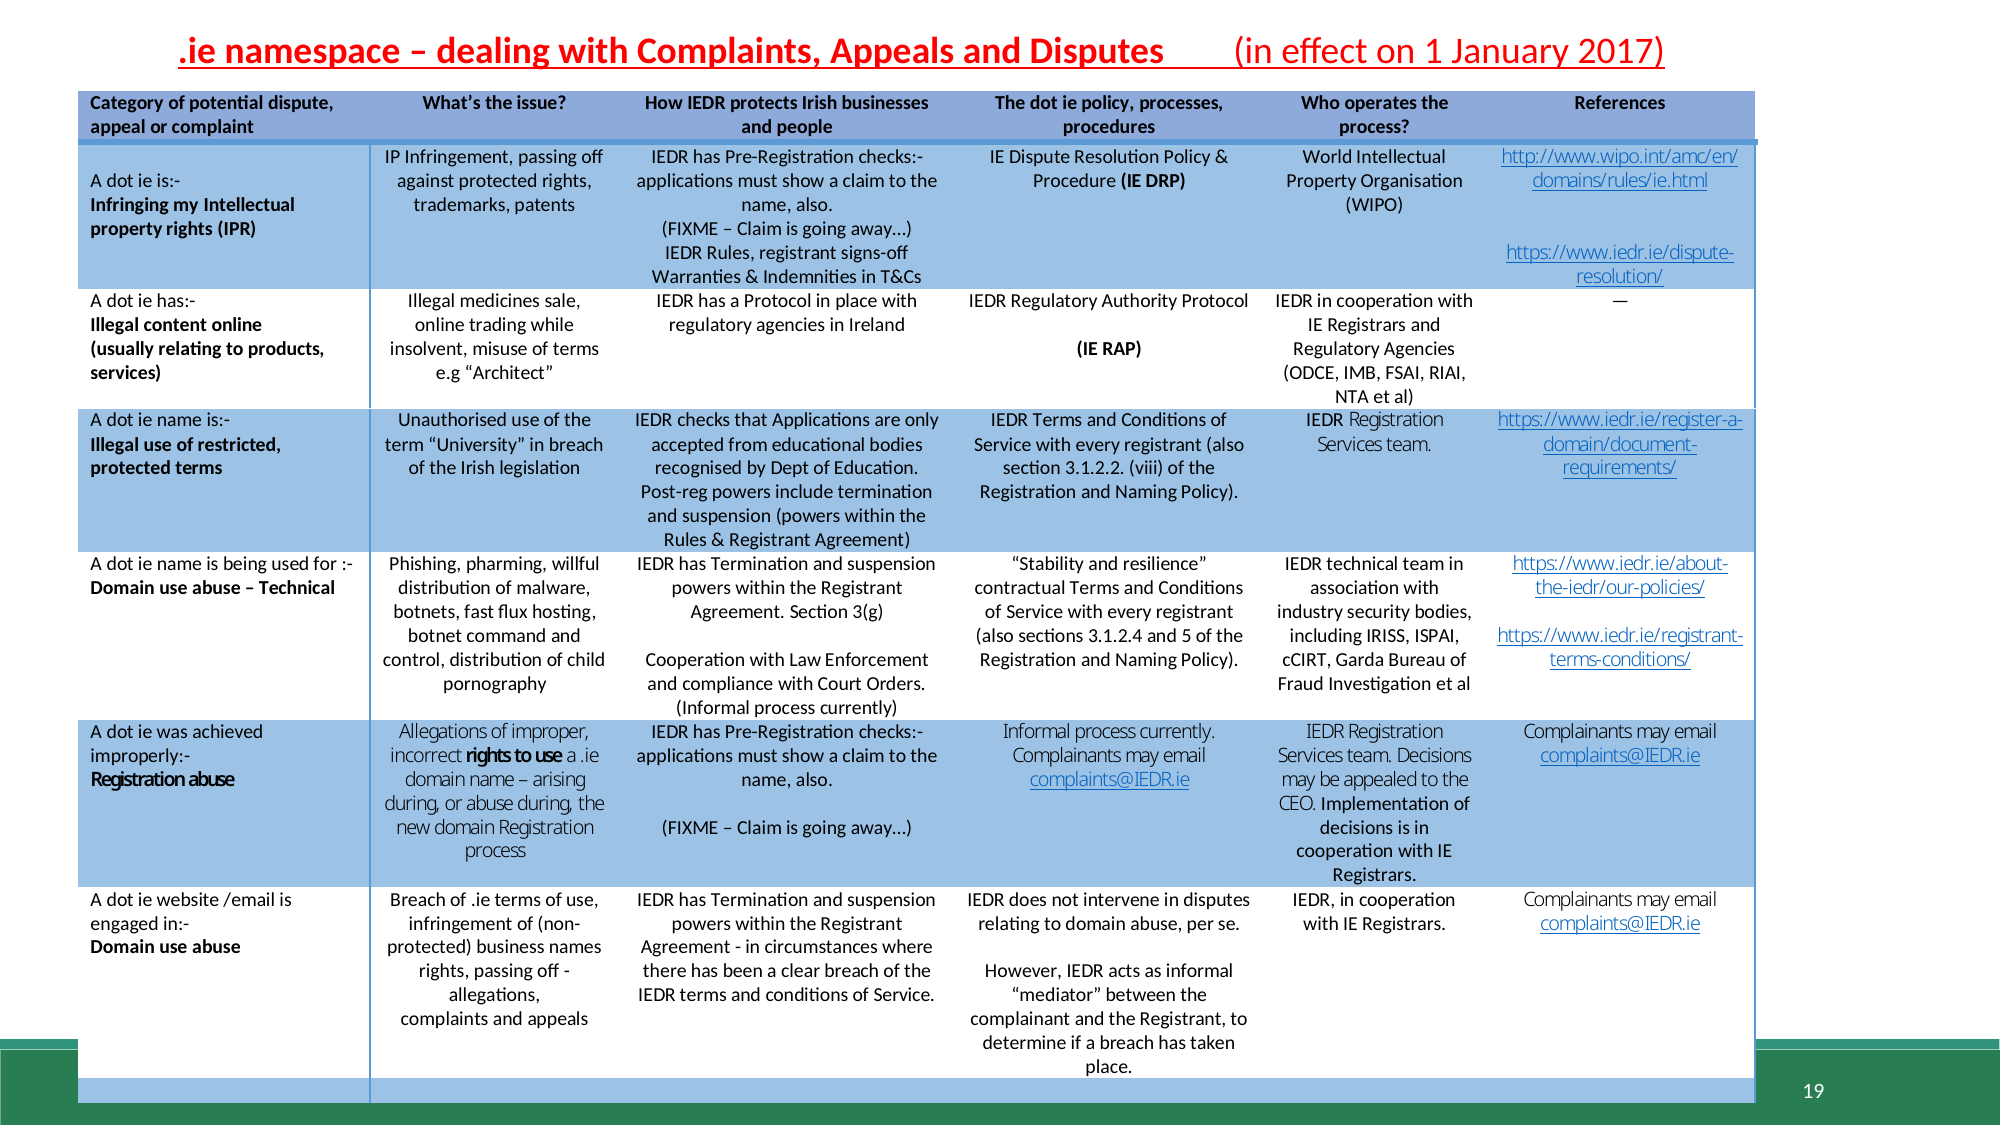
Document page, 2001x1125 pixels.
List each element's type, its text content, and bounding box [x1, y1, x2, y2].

slide_number 19 [1769, 1059, 1840, 1120]
text_box .ie namespace – dealing with Complaints, Appeals and Disputes (in effect on 1 January 2017) [163, 19, 1797, 79]
picture [76, 89, 1759, 1125]
